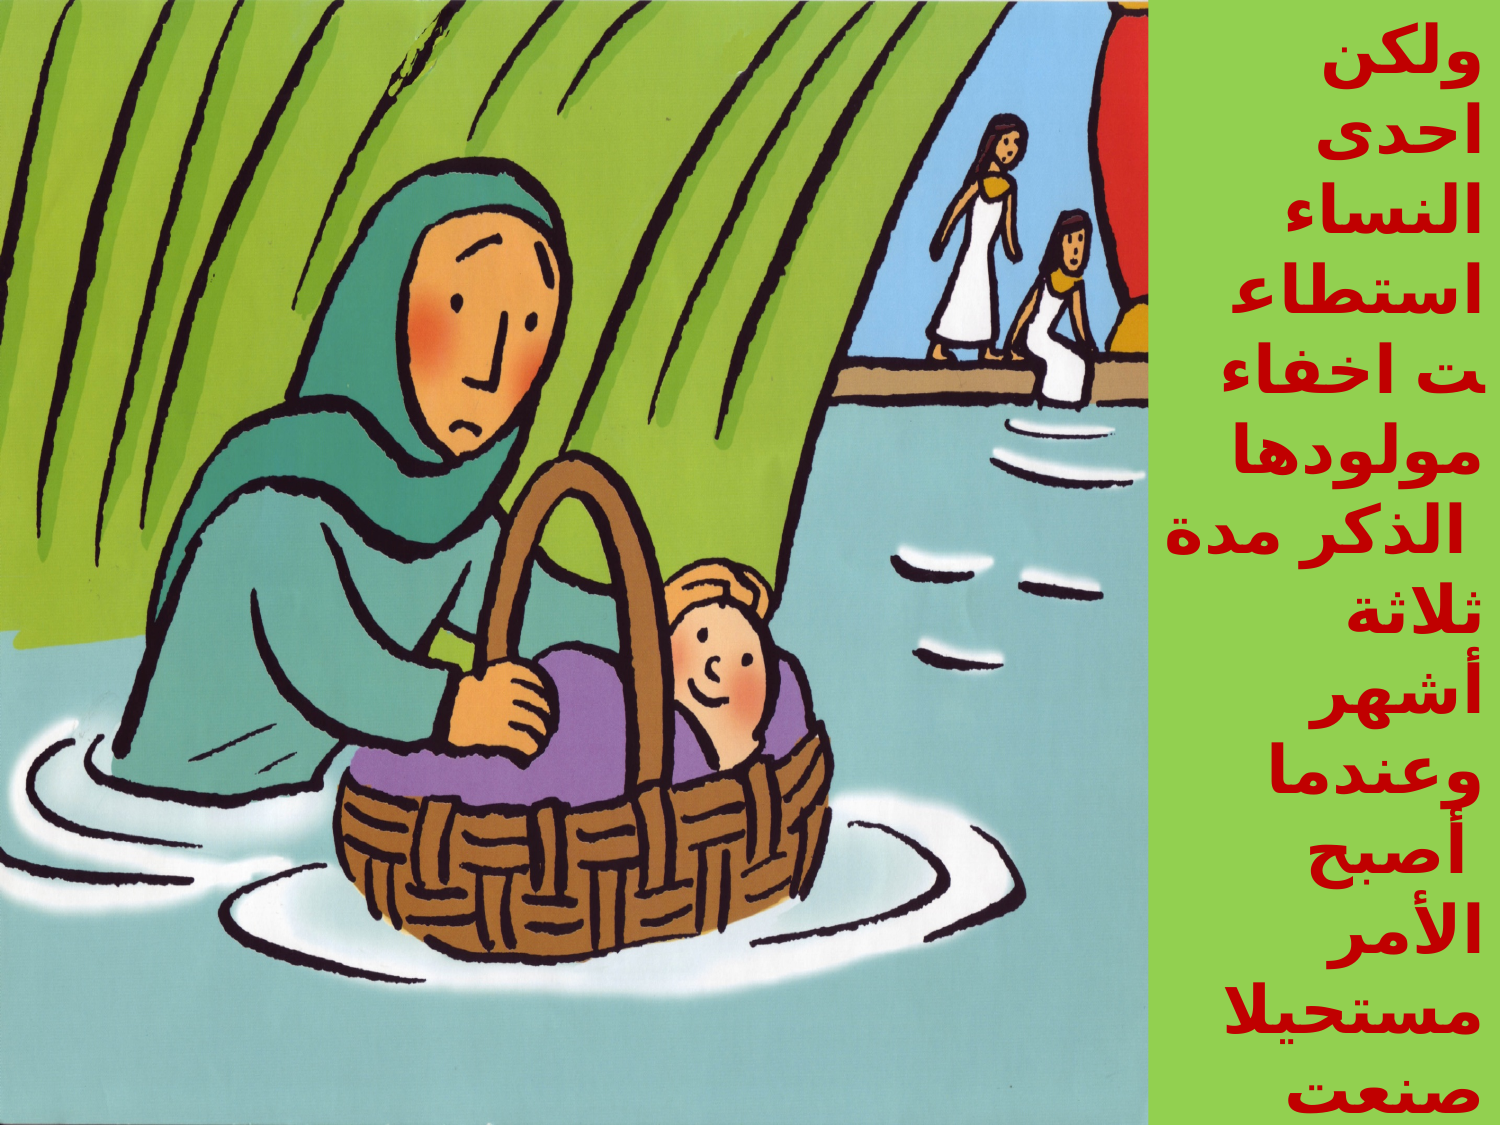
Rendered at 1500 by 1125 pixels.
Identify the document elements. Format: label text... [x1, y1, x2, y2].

text_box ولكن احدى النساء استطاعت اخفاء مولودها الذكر مدة ثلاثة أشهر وعندما أصبح الأمر مستحيلا صنعت سلة من أوراق البردي وغطتها بالأسفلت والقطران [1149, 0, 1500, 1125]
picture [0, 0, 1149, 1125]
